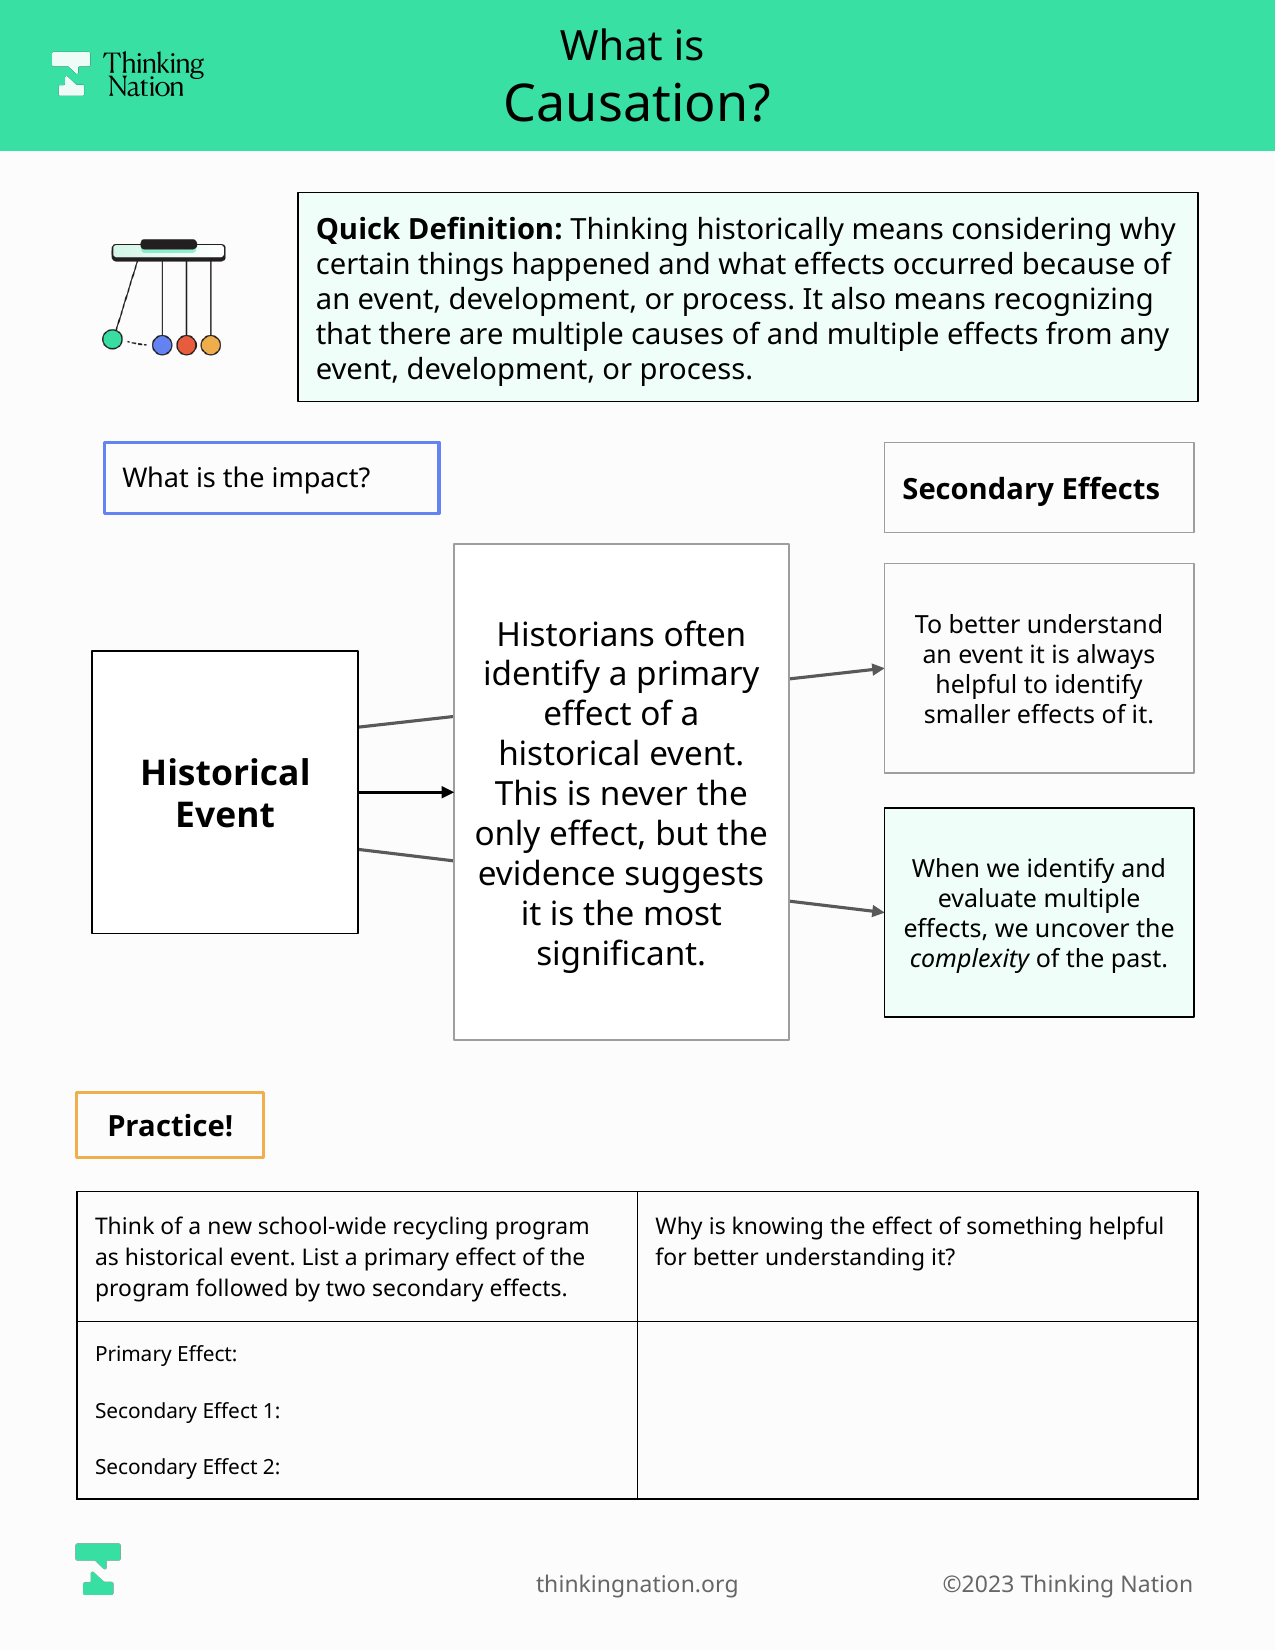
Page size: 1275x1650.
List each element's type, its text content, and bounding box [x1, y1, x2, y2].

text_box Historical Event [92, 651, 359, 934]
text_box Quick Definition: Thinking historically means considering why certain things happened and what effects occurred because of an event, development, or process. It also means recognizing that there are multiple causes of and multiple effects from any event, development, or process. [297, 192, 1198, 402]
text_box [357, 849, 885, 913]
table_header Think of a new school-wide recycling program as historical event. List a primary effect of the program followed by two secondary effects. [78, 1192, 637, 1321]
picture [62, 1533, 134, 1605]
text_box ©2023 Thinking Nation [907, 1553, 1210, 1605]
table_header Why is knowing the effect of something helpful for better understanding it? [638, 1192, 1197, 1321]
text_box When we identify and evaluate multiple effects, we uncover the complexity of the past. [884, 807, 1194, 1018]
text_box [357, 667, 885, 728]
table_cell [638, 1322, 1197, 1498]
text_box Historians often identify a primary effect of a historical event. This is never the only effect, but the evidence suggests it is the most significant. [454, 544, 789, 666]
text_box What is the impact? [104, 442, 439, 514]
picture [35, 37, 210, 110]
picture [76, 210, 251, 384]
text_box To better understand an event it is always helpful to identify smaller effects of it. [884, 563, 1194, 773]
text_box Historians often identify a primary effect of a historical event. This is never the only effect, but the evidence suggests it is the most significant. [454, 921, 789, 1041]
text_box What is Causation? [0, 0, 1275, 151]
table_cell Primary Effect: Secondary Effect 1: Secondary Effect 2: [78, 1322, 637, 1498]
text_box Secondary Effects [884, 442, 1194, 533]
text_box Practice! [76, 1092, 264, 1158]
text_box Historians often identify a primary effect of a historical event. This is never the only effect, but the evidence suggests it is the most significant. [454, 736, 789, 847]
text_box thinkingnation.org [486, 1553, 789, 1605]
